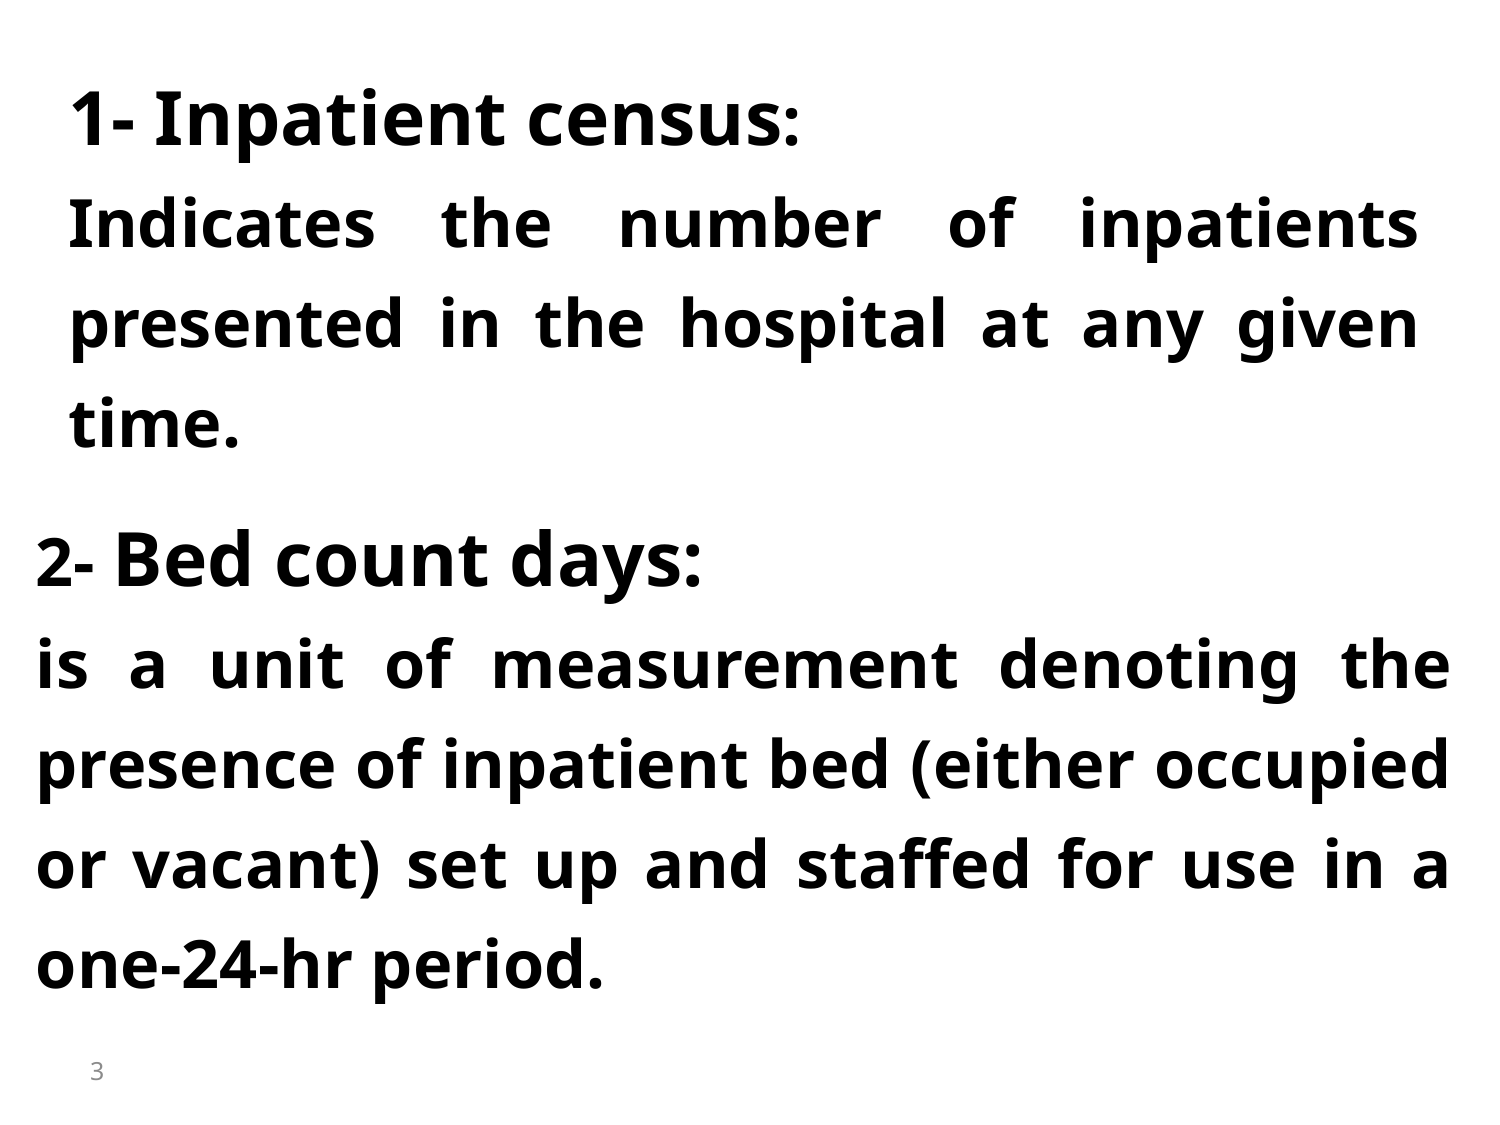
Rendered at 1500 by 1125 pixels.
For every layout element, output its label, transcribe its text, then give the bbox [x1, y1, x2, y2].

text_box 1- Inpatient census: Indicates the number of inpatients presented in the hospital at any given time. [53, 52, 1436, 468]
slide_number 3 [75, 1042, 425, 1103]
text_box 2- Bed count days: is a unit of measurement denoting the presence of inpatient bed (either occupied or vacant) set up and staffed for use in a one-24-hr period. [20, 494, 1468, 1009]
